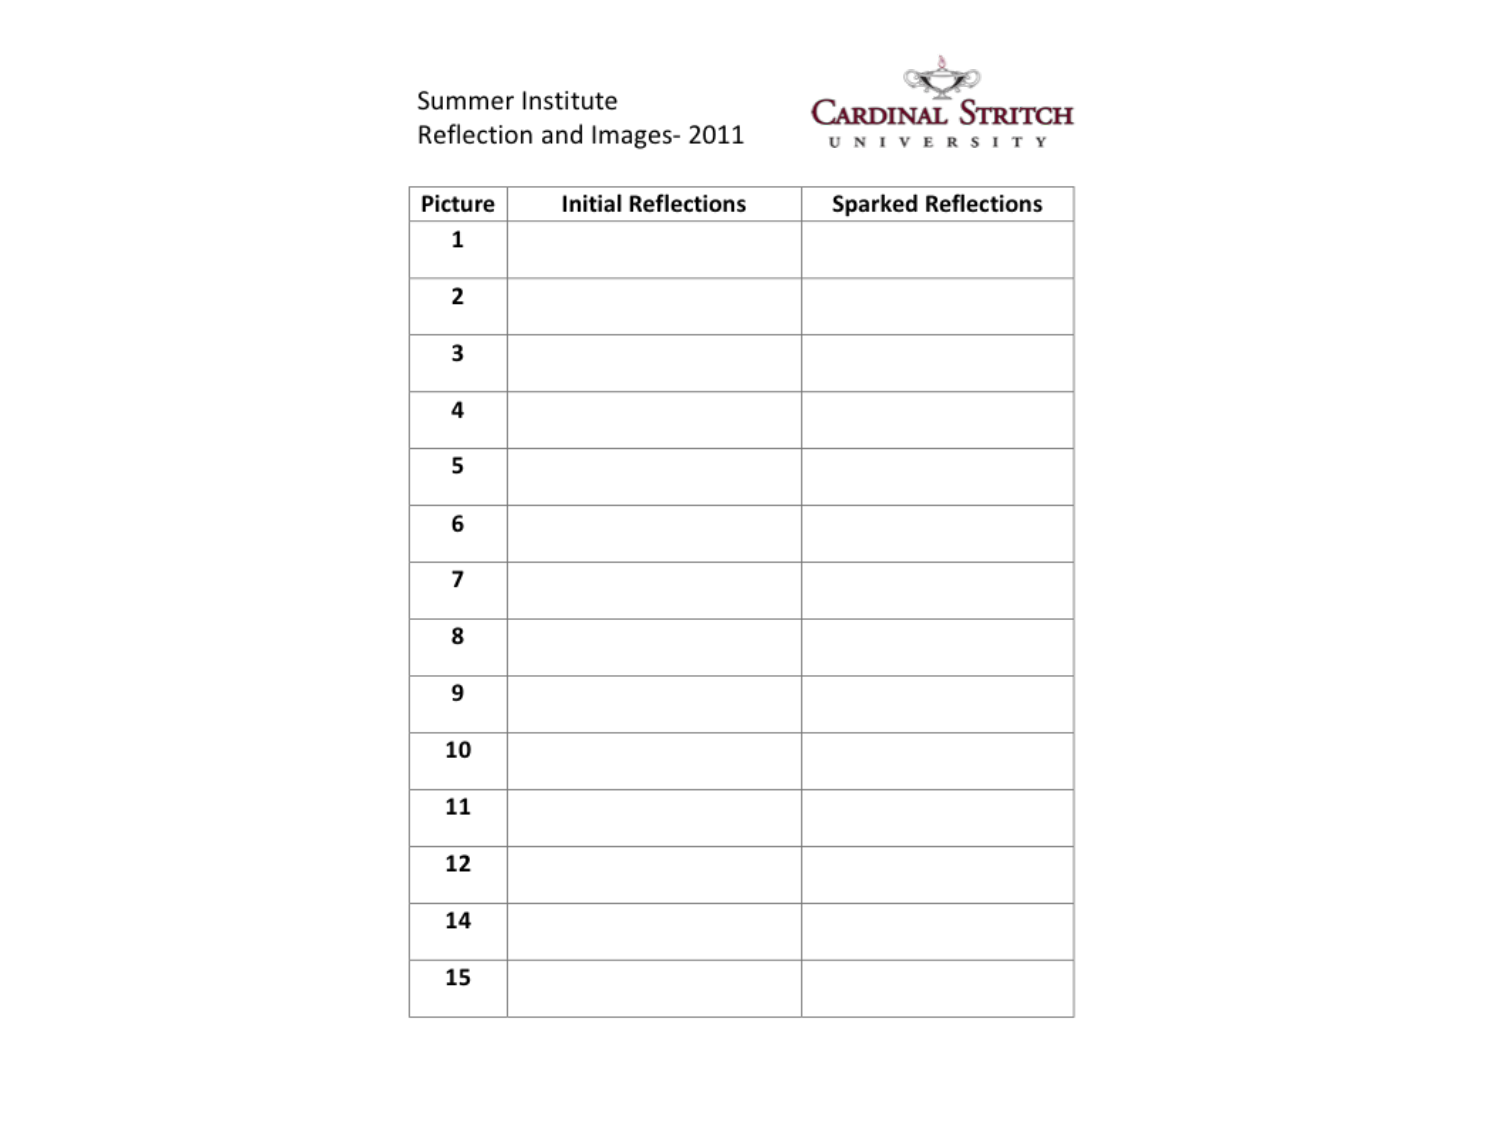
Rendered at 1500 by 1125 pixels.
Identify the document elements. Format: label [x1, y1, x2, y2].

picture [315, 30, 1185, 1125]
